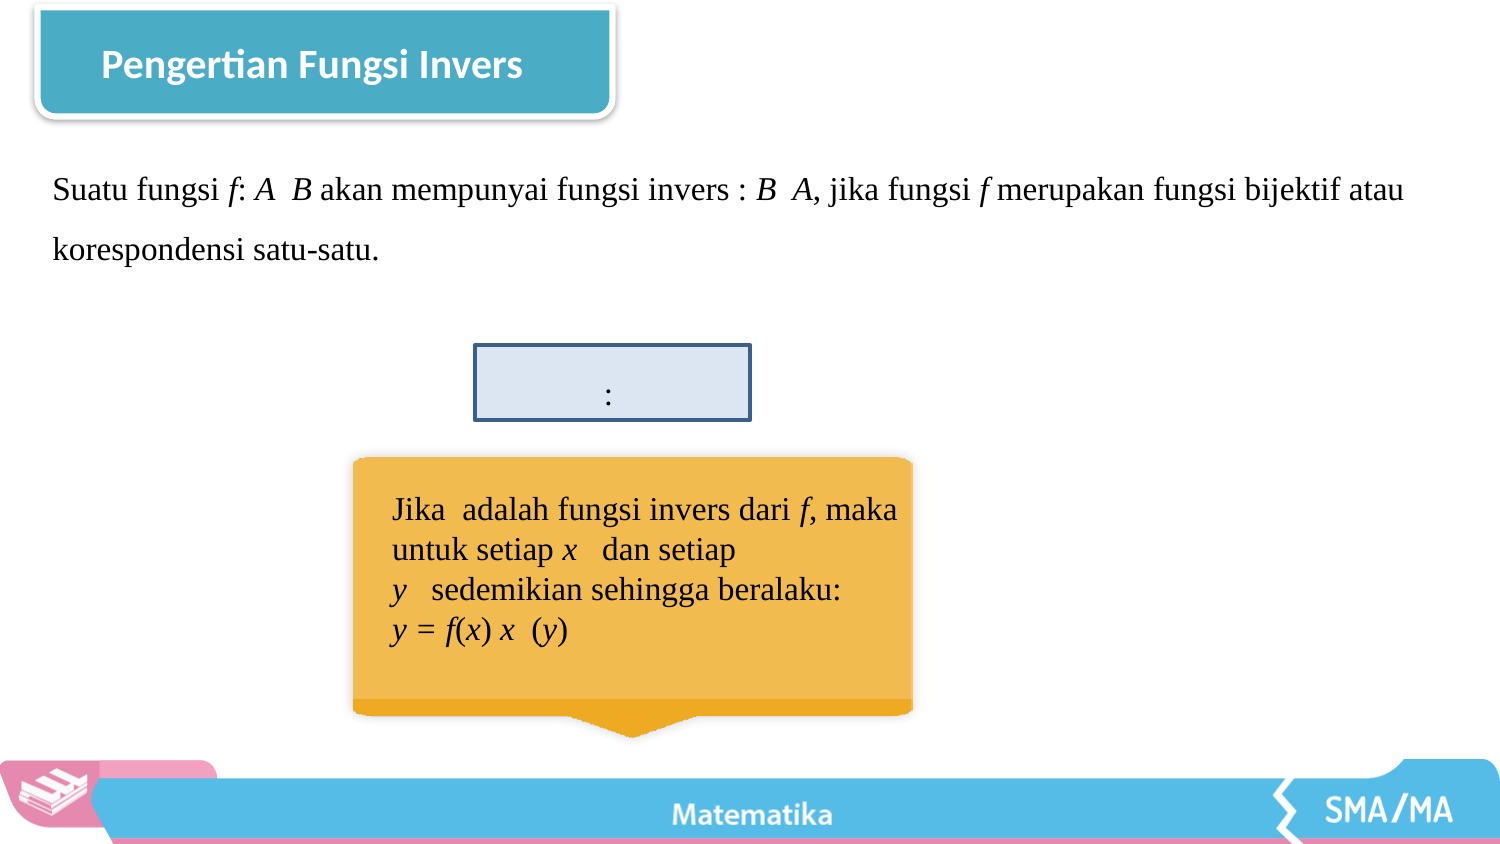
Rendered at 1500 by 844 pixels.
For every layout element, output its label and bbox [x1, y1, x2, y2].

text_box [37, 6, 613, 117]
picture [0, 759, 1500, 844]
text_box [349, 457, 913, 738]
